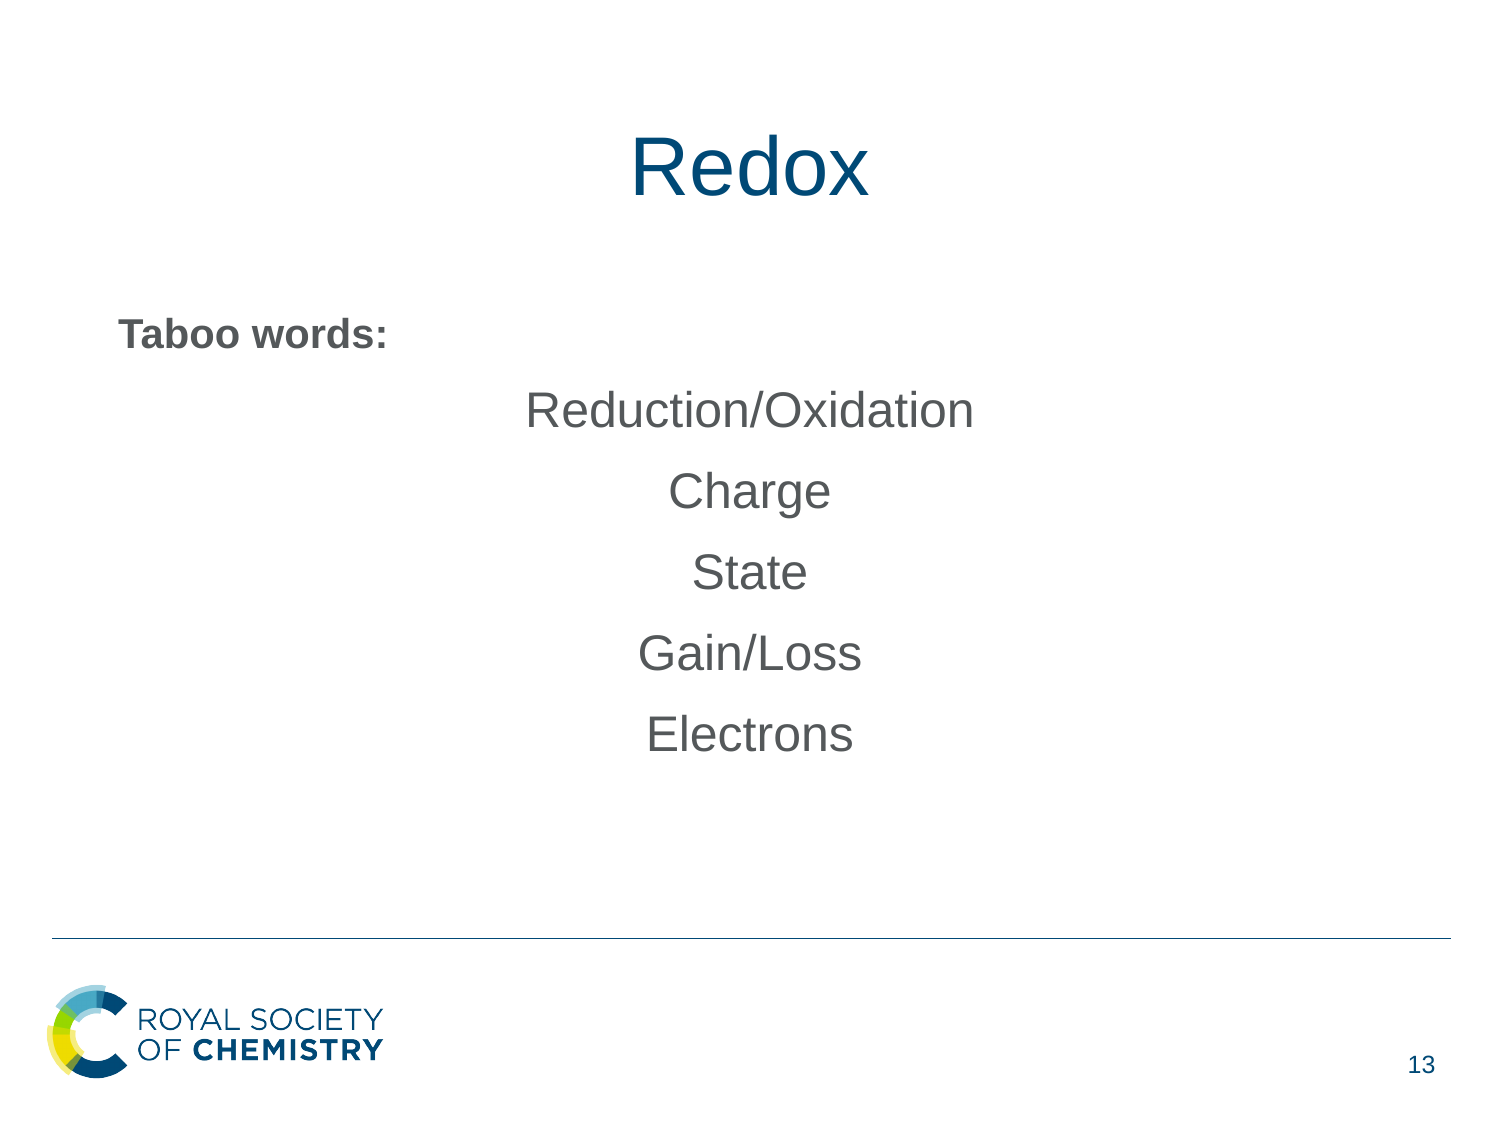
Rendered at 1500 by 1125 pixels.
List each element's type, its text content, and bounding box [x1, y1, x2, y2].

picture [0, 938, 430, 1125]
slide_number 13 [1113, 1033, 1451, 1094]
list Taboo words: Reduction/Oxidation Charge State Gain/Loss Electrons [103, 299, 1397, 859]
title Redox [103, 59, 1397, 278]
